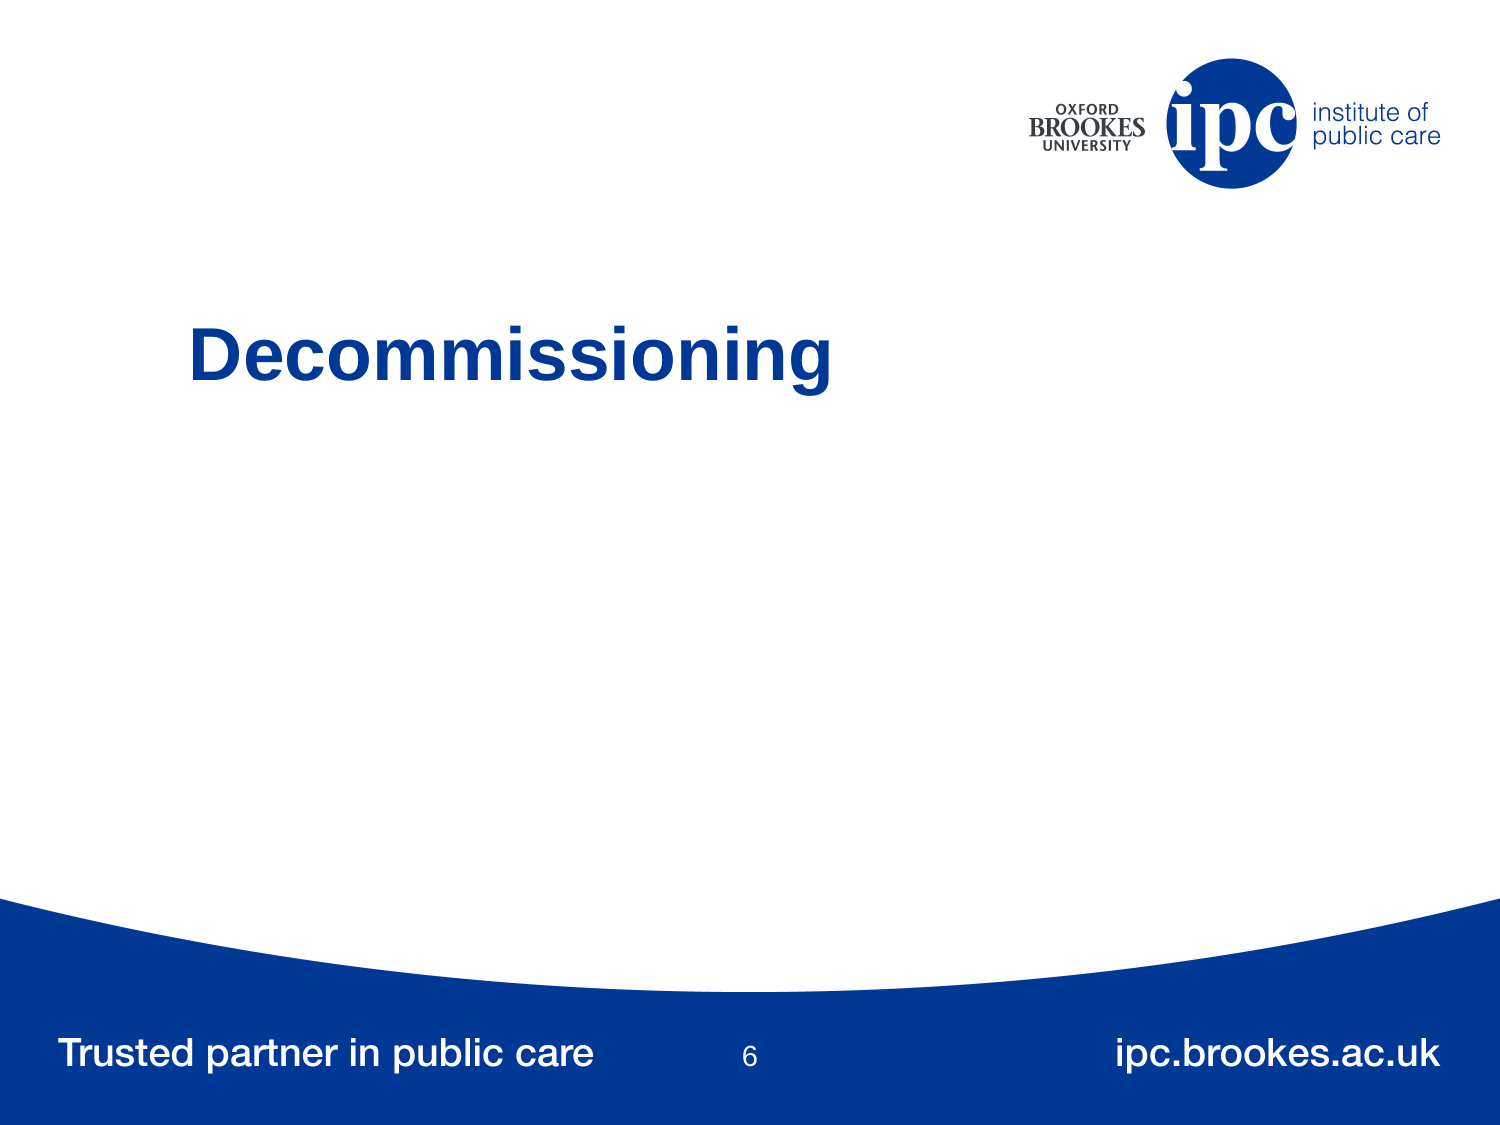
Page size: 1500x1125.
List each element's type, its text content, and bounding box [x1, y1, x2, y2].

footer 6 [589, 1024, 911, 1085]
title Decommissioning [188, 315, 1262, 508]
picture [0, 0, 1500, 1125]
